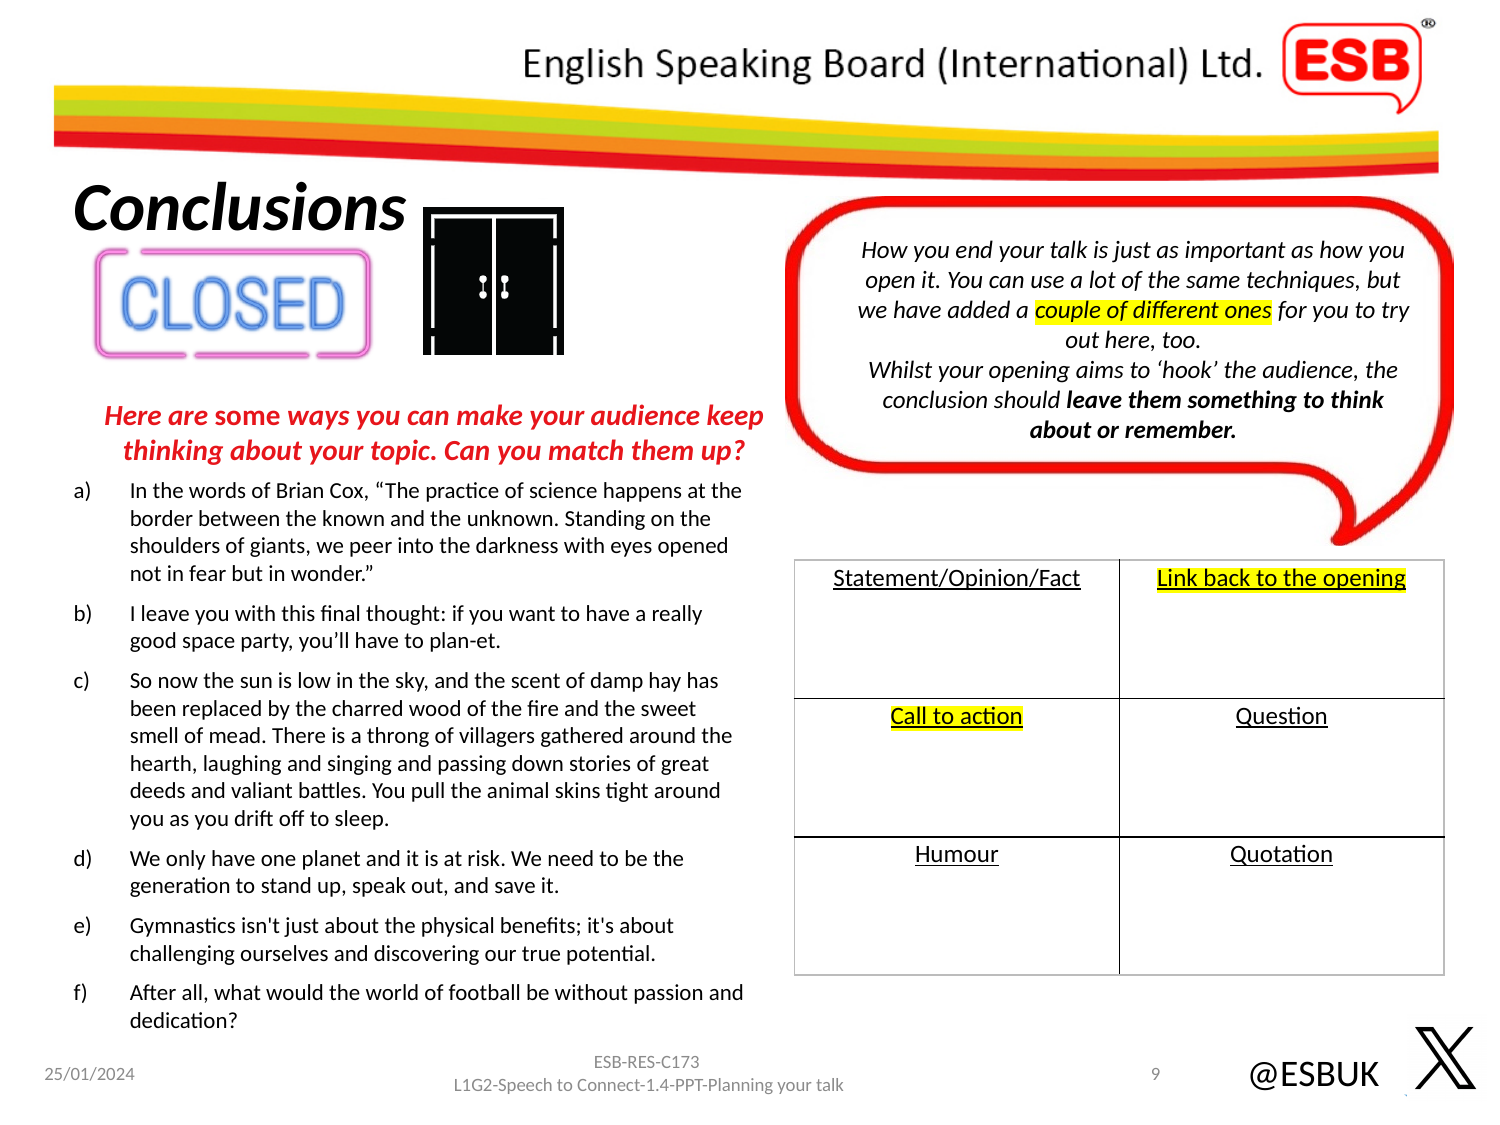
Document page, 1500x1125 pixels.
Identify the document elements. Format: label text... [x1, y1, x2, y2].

picture [414, 198, 571, 369]
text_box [785, 196, 1454, 546]
text_box Here are some ways you can make your audience keep thinking about your topic. Can you match them up? [83, 388, 785, 474]
table_cell Humour [795, 838, 1119, 974]
text_box [767, 503, 1146, 906]
picture [0, 0, 1500, 189]
picture [1404, 1014, 1487, 1102]
footer ESB-RES-C173 L1G2-Speech to Connect-1.4-PPT-Planning your talk [395, 1042, 902, 1103]
slide_number 9 [930, 1042, 1176, 1103]
text_box In the words of Brian Cox, “The practice of science happens at the border between the known and the unknown. Standing on the shoulders of giants, we peer into the darkness with eyes opened not in fear but in wonder.” I leave you with this final thought: if you want to have a really good space party, you’ll have to plan-et. So now the sun is low in the sky, and the scent of damp hay has been replaced by the charred wood of the fire and the sweet smell of mead. There is a throng of villagers gathered around the hearth, laughing and singing and passing down stories of great deeds and valiant battles. You pull the animal skins tight around you as you drift off to sleep. We only have one planet and it is at risk. We need to be the generation to stand up, speak out, and save it. Gymnastics isn't just about the physical benefits; it's about challenging ourselves and discovering our true potential. After all, what would the world of football be without passion and dedication? [58, 468, 767, 1041]
table_header Statement/Opinion/Fact [795, 561, 1119, 698]
table_cell Quotation [1120, 838, 1443, 974]
table_cell Question [1120, 699, 1443, 836]
table_cell Call to action [795, 699, 1119, 836]
picture [75, 239, 396, 371]
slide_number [29, 1042, 367, 1103]
title Conclusions [58, 137, 1353, 279]
table_header Link back to the opening [1120, 561, 1443, 698]
